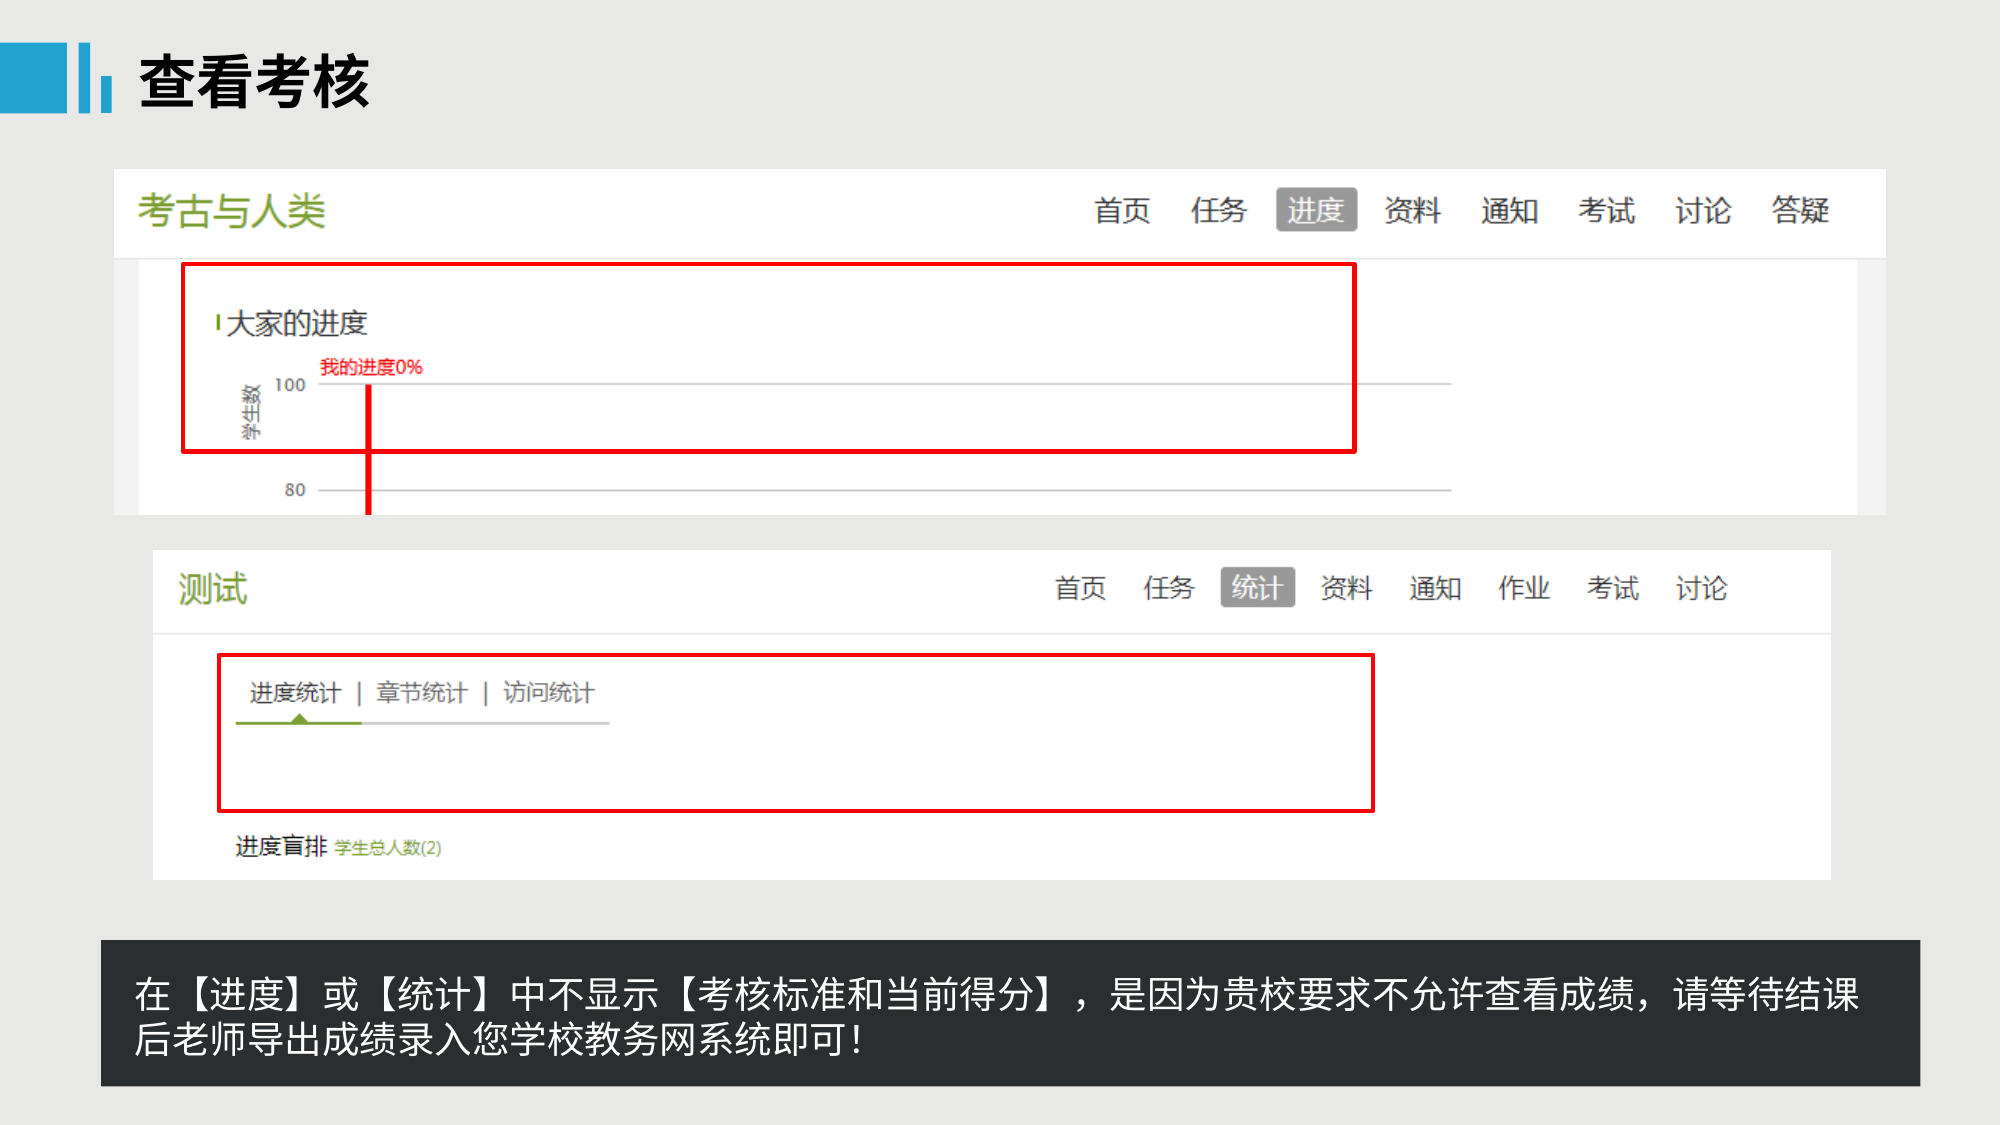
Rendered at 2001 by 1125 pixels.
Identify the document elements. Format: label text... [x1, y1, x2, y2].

text_box 查看考核 [123, 38, 708, 123]
text_box [77, 41, 92, 116]
text_box [99, 938, 1923, 1089]
picture [153, 550, 1831, 880]
text_box [99, 74, 114, 115]
text_box 在【进度】或【统计】中不显示【考核标准和当前得分】，是因为贵校要求不允许查看成绩，请等待结课后老师导出成绩录入您学校教务网系统即可！ [120, 964, 1886, 1069]
text_box [0, 41, 69, 116]
picture [113, 169, 1887, 515]
